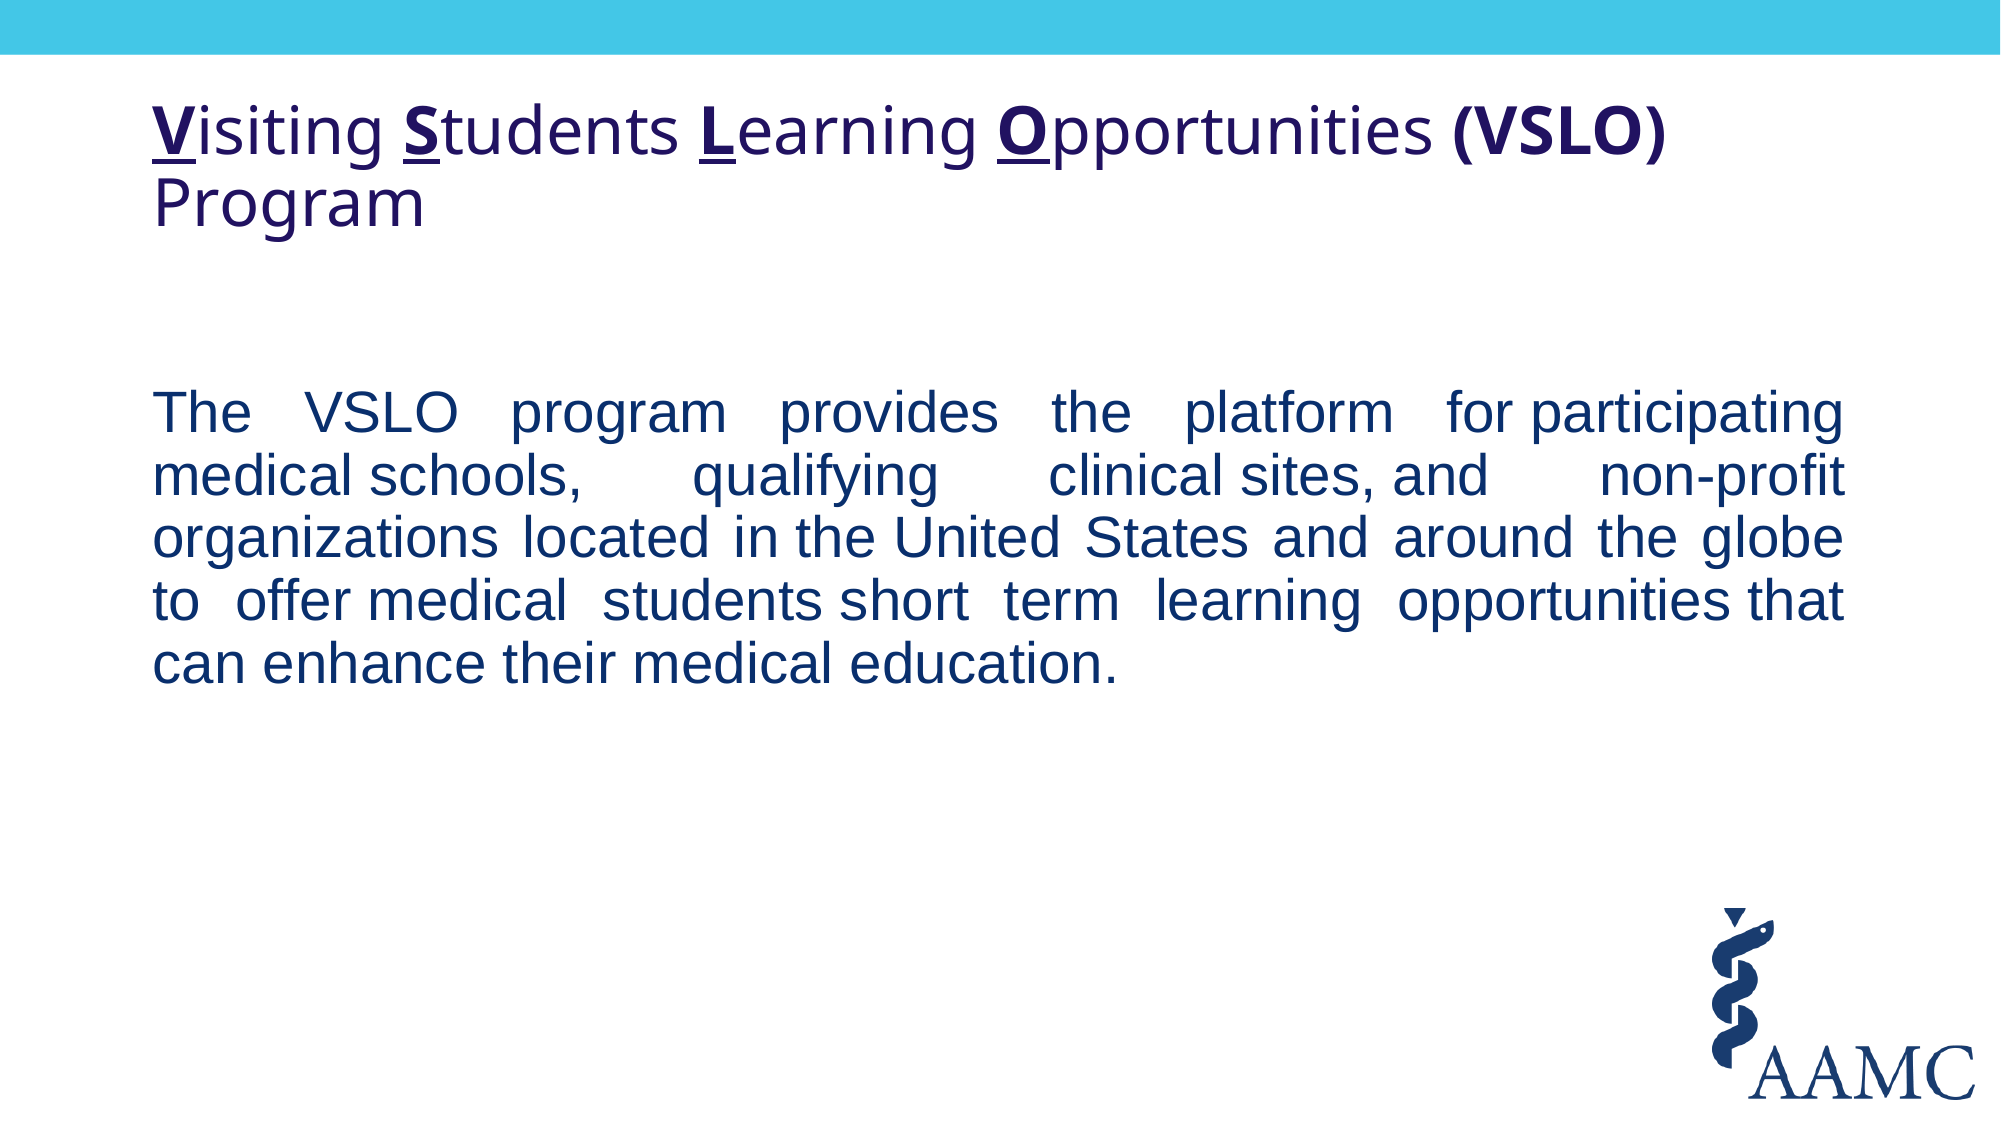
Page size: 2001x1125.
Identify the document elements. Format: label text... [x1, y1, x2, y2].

title Visiting Students Learning Opportunities (VSLO) Program [137, 59, 1863, 278]
list The VSLO program provides the platform for participating medical schools, qualifying clinical sites, and non-profit organizations located in the United States and around the globe to offer medical students short term learning opportunities that can enhance their medical education. [137, 374, 1863, 1125]
picture [0, 0, 2001, 1125]
